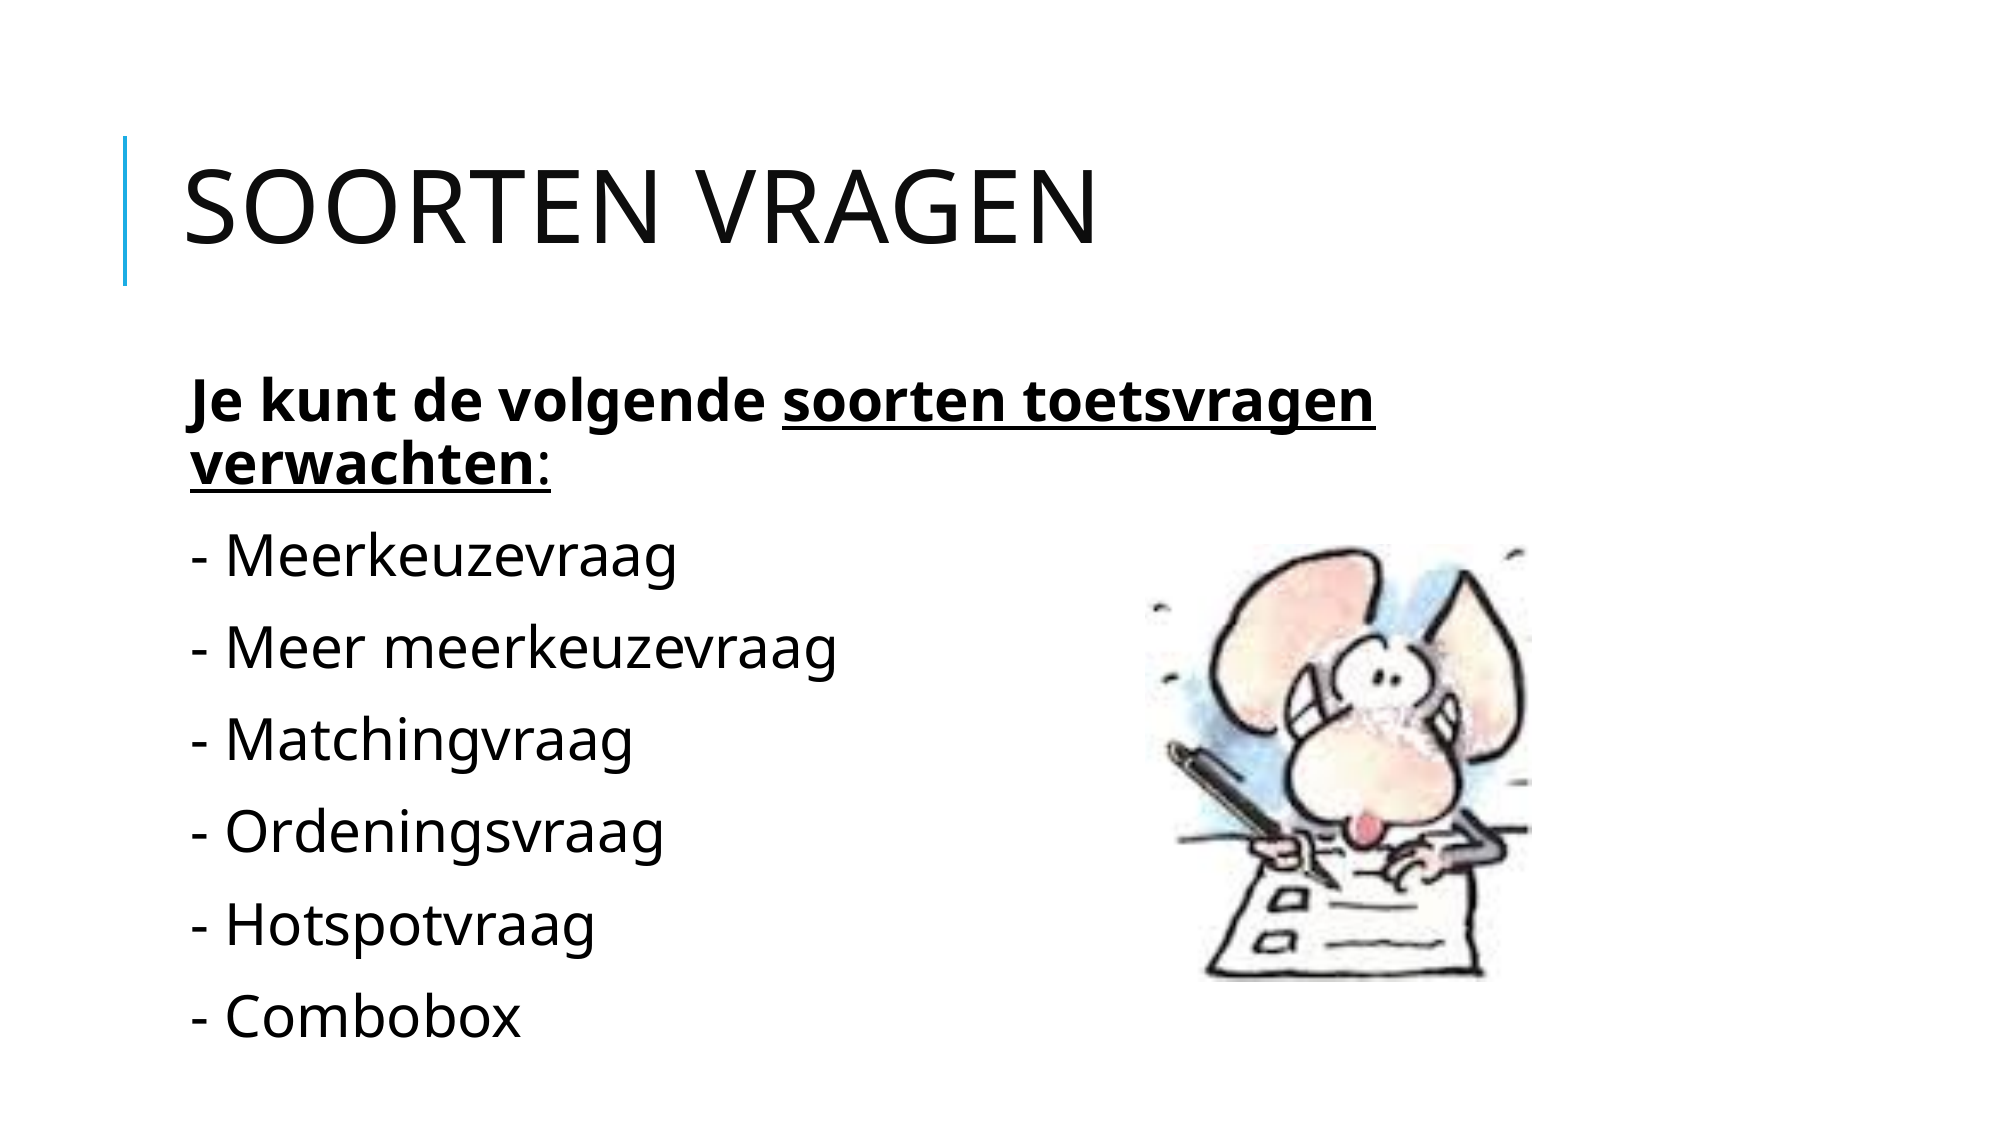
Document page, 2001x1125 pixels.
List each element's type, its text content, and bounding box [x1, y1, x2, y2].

title Soorten vragen [168, 156, 1763, 271]
list Je kunt de volgende soorten toetsvragen verwachten: - Meerkeuzevraag - Meer meerkeuzevraag - Matchingvraag - Ordeningsvraag - Hotspotvraag - Combobox [168, 363, 1753, 1047]
picture [1145, 544, 1532, 982]
